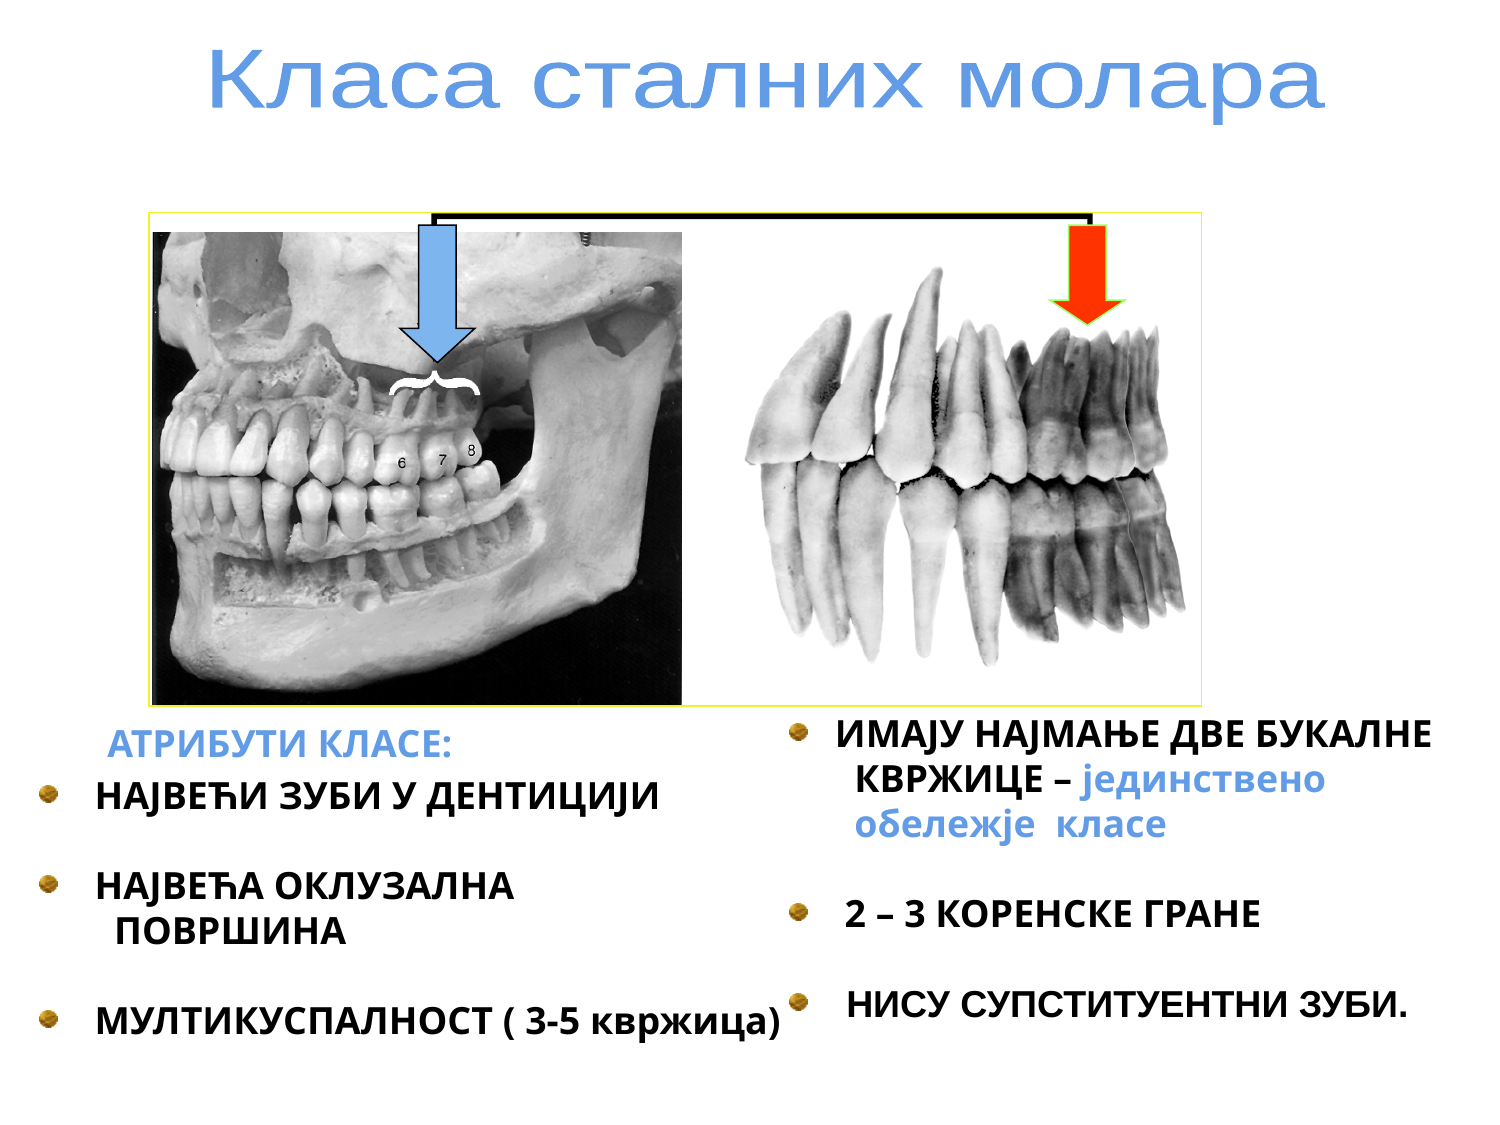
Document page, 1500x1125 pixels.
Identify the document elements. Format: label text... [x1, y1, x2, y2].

picture [39, 785, 58, 803]
text_box АТРИБУТИ КЛАСЕ: [92, 712, 468, 764]
text_box НАЈВЕЋИ ЗУБИ У ДЕНТИЦИЈИ НАЈВЕЋА ОКЛУЗАЛНА ПОВРШИНА МУЛТИКУСПАЛНОСТ ( 3-5 квржица) [24, 764, 843, 1094]
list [149, 213, 1201, 706]
picture [789, 723, 808, 741]
text_box ИМАЈУ НАЈМАЊЕ ДВЕ БУКАЛНЕ КВРЖИЦЕ – јединствено обележје класе 2 – 3 КОРЕНСКЕ ГРАНЕ НИСУ СУПСТИТУЕНТНИ ЗУБИ. [774, 702, 1475, 1077]
picture [39, 875, 58, 893]
picture [789, 903, 808, 921]
picture [39, 1010, 58, 1028]
picture [789, 993, 808, 1011]
